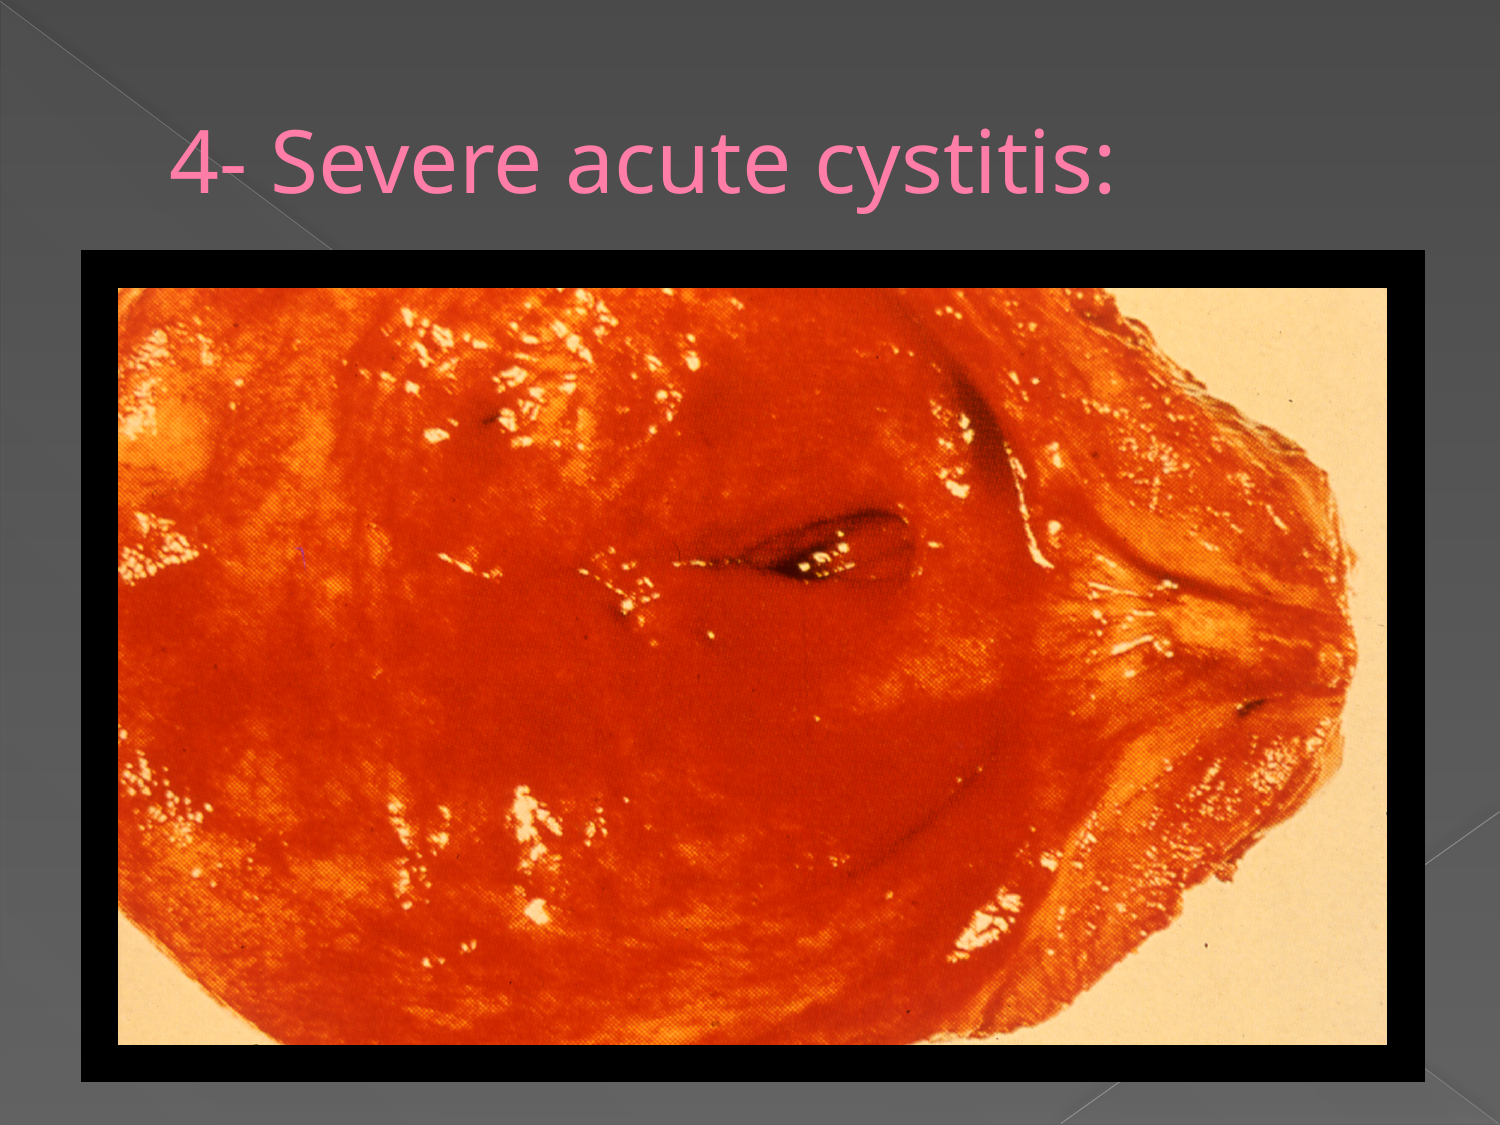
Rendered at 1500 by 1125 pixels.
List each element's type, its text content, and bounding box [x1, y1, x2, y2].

title 4- Severe acute cystitis: [75, 43, 1425, 274]
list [117, 287, 1388, 1045]
